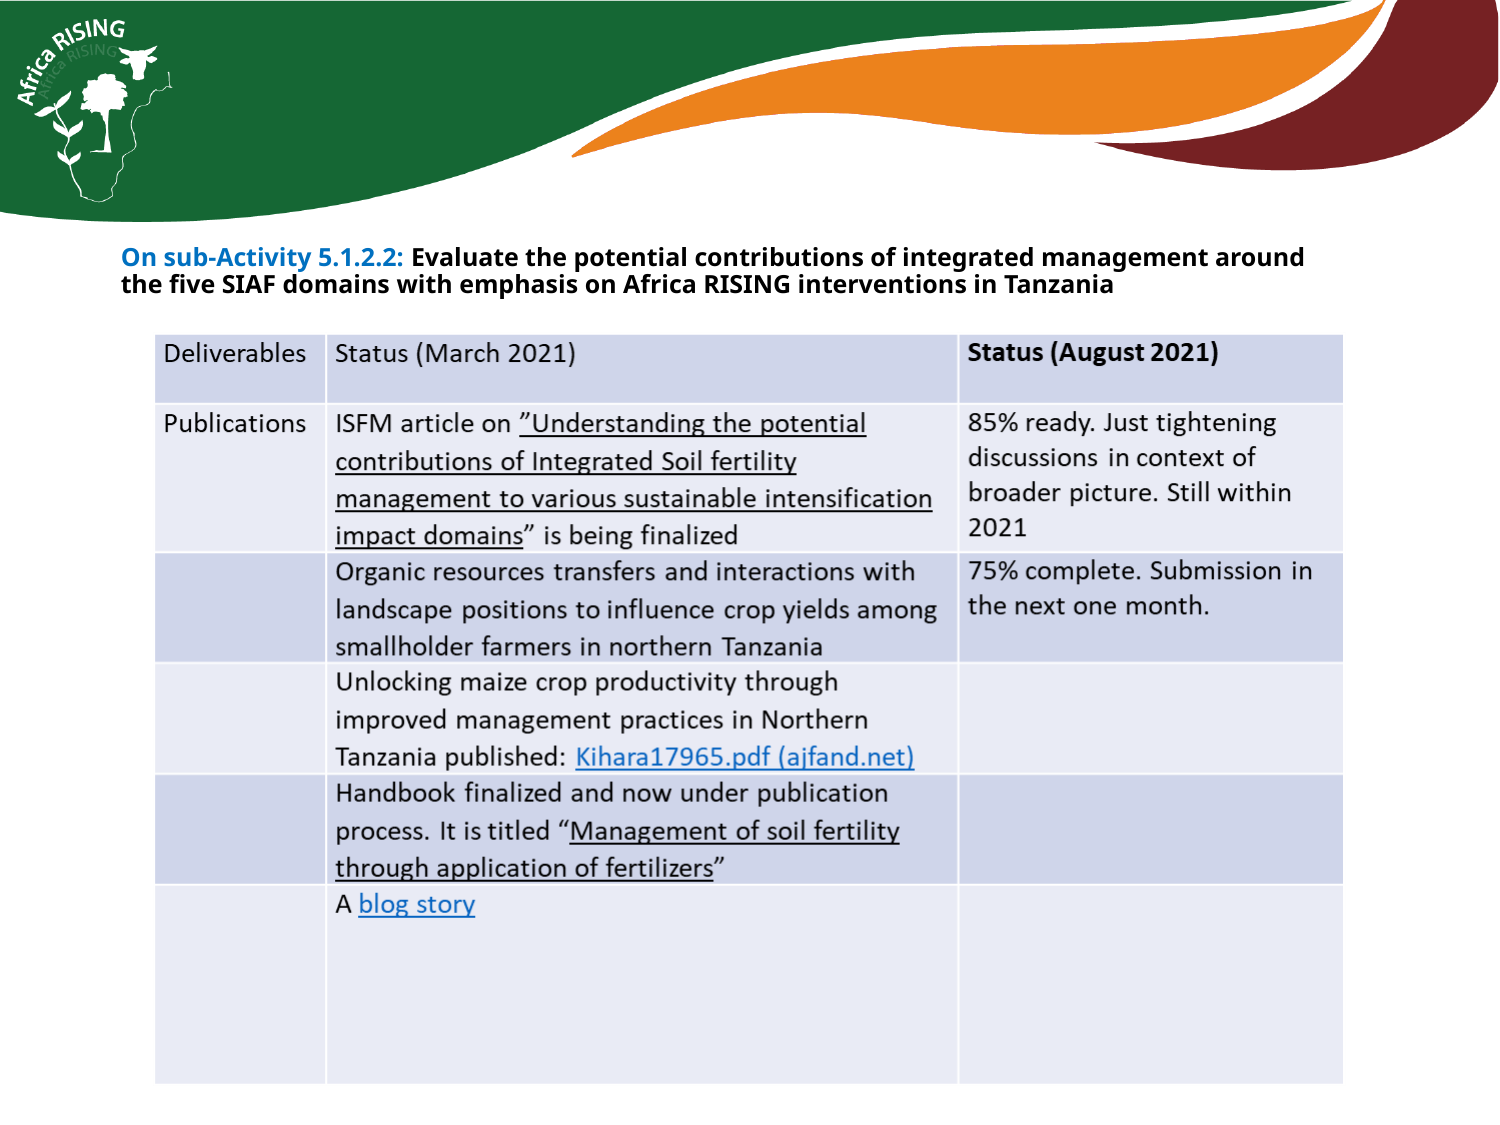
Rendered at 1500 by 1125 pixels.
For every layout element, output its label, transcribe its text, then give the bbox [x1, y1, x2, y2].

picture [152, 324, 1347, 1087]
picture [0, 0, 1499, 222]
list On sub-Activity 5.1.2.2: Evaluate the potential contributions of integrated management around the five SIAF domains with emphasis on Africa RISING interventions in Tanzania [87, 237, 1363, 375]
